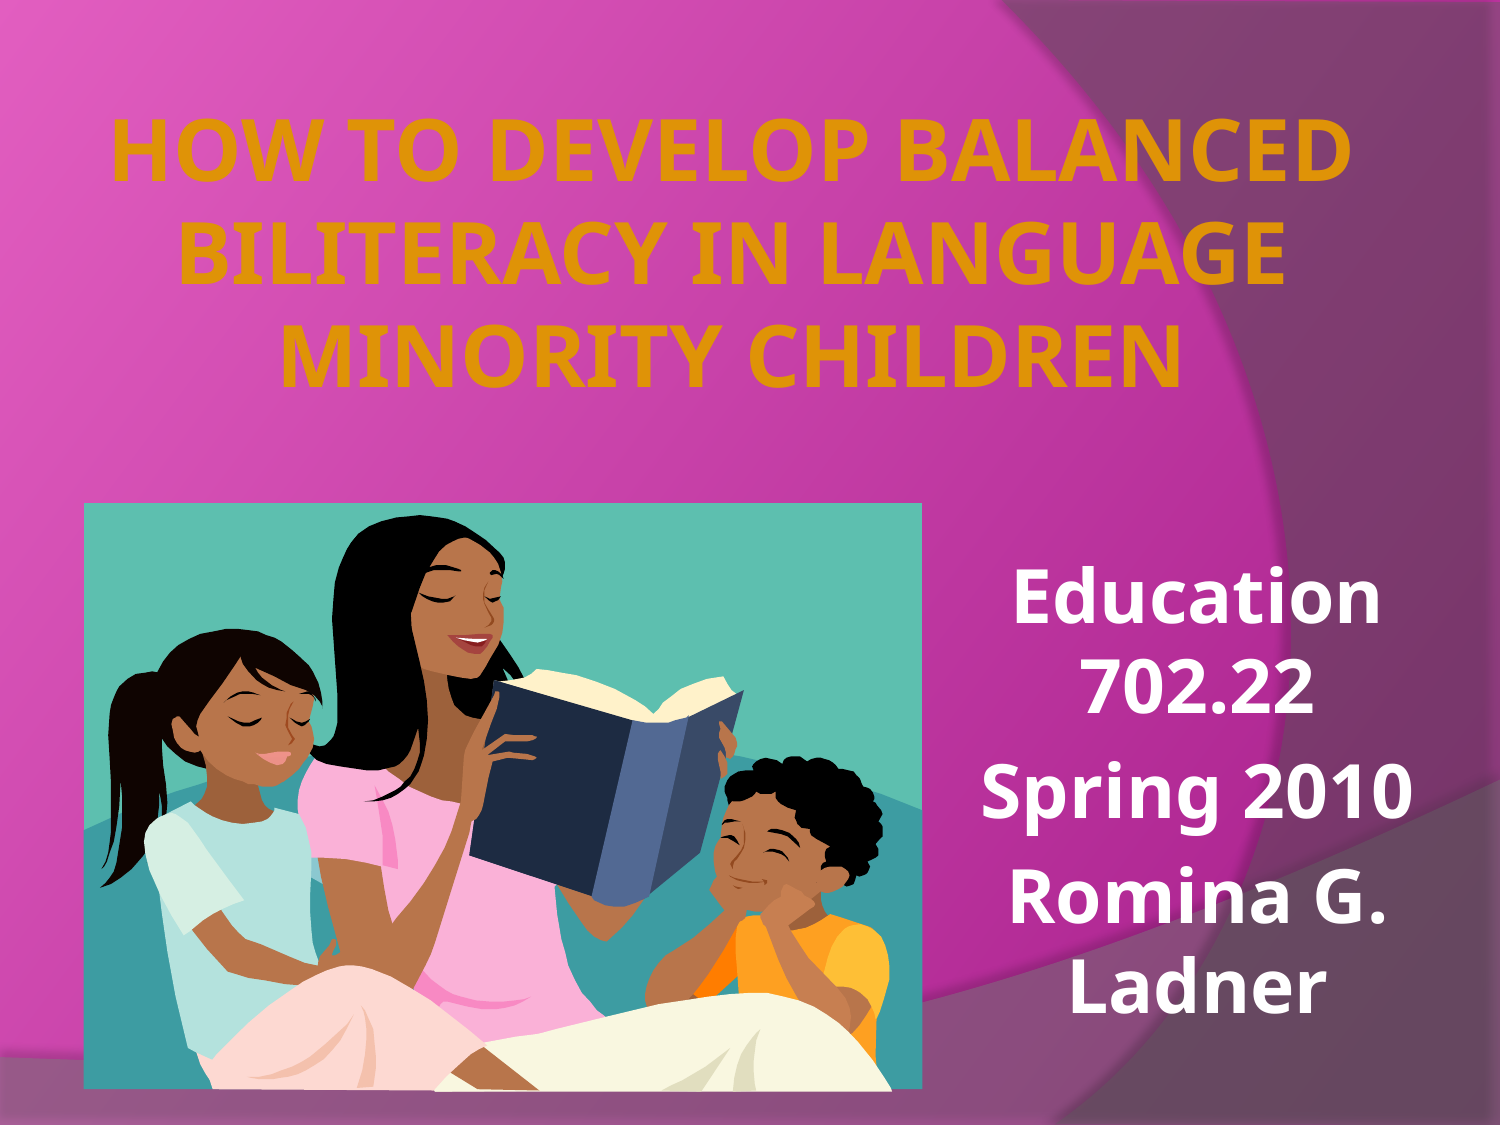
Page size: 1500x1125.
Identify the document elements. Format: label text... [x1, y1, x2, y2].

subtitle Education 702.22 Spring 2010 Romina G. Ladner [950, 512, 1438, 1088]
picture [80, 499, 926, 1095]
title How to Develop Balanced Biliteracy in Language Minority Children [75, 87, 1388, 475]
